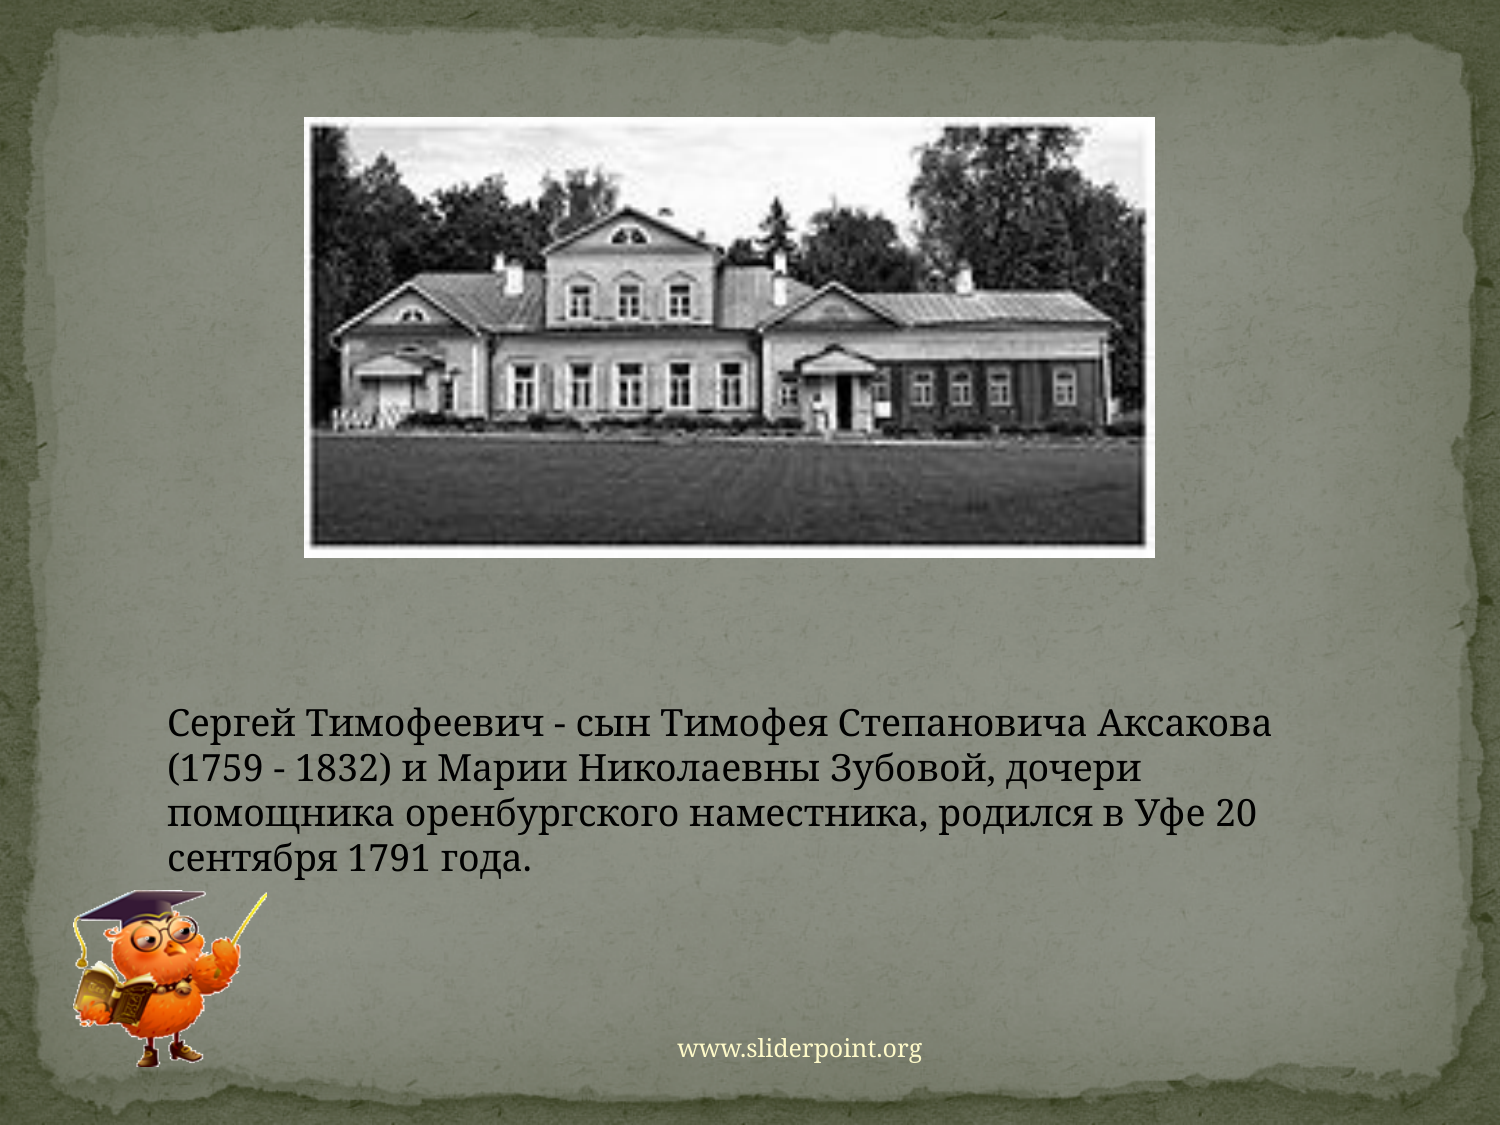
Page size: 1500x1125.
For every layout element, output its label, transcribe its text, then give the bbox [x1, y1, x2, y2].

text_box Сергей Тимофеевич - сын Тимофея Степановича Аксакова (1759 - 1832) и Марии Николаевны Зубовой, дочери помощника оренбургского наместника, родился в Уфе 20 сентября 1791 года. [152, 691, 1348, 887]
picture [73, 890, 267, 1067]
footer www.sliderpoint.org [350, 1017, 938, 1081]
picture [304, 117, 1156, 558]
